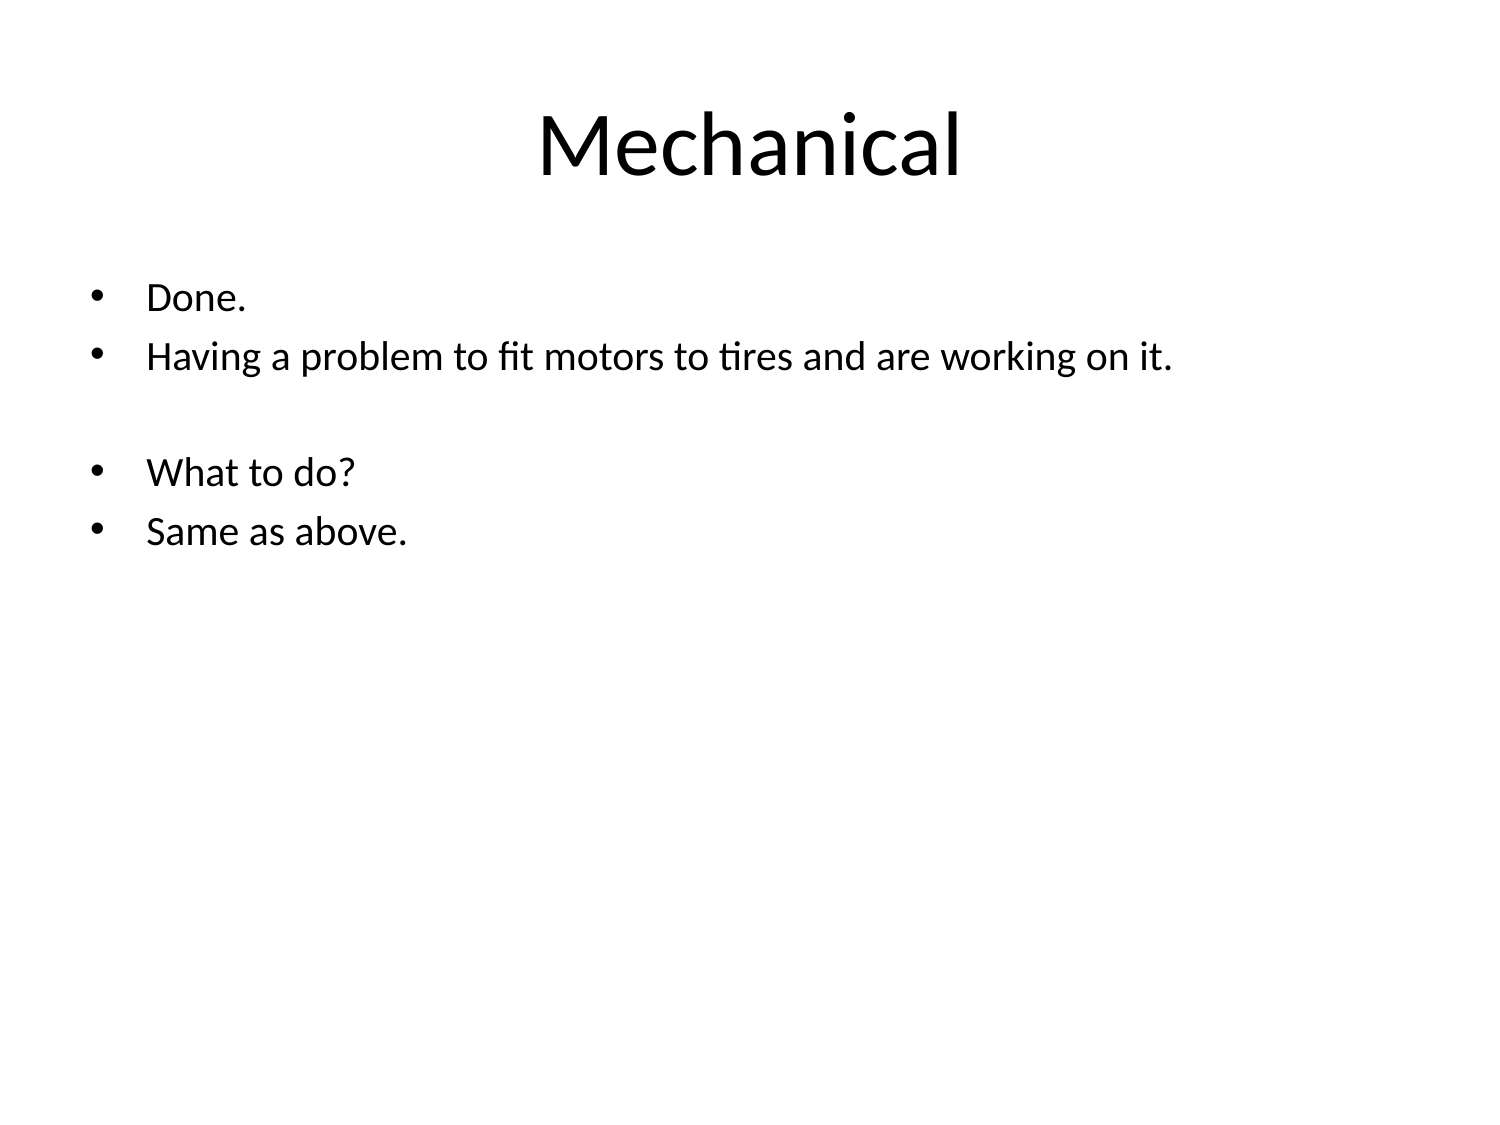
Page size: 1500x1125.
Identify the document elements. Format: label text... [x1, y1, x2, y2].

title Mechanical [75, 45, 1425, 233]
list Done. Having a problem to fit motors to tires and are working on it. What to do? Same as above. [75, 262, 1425, 1005]
